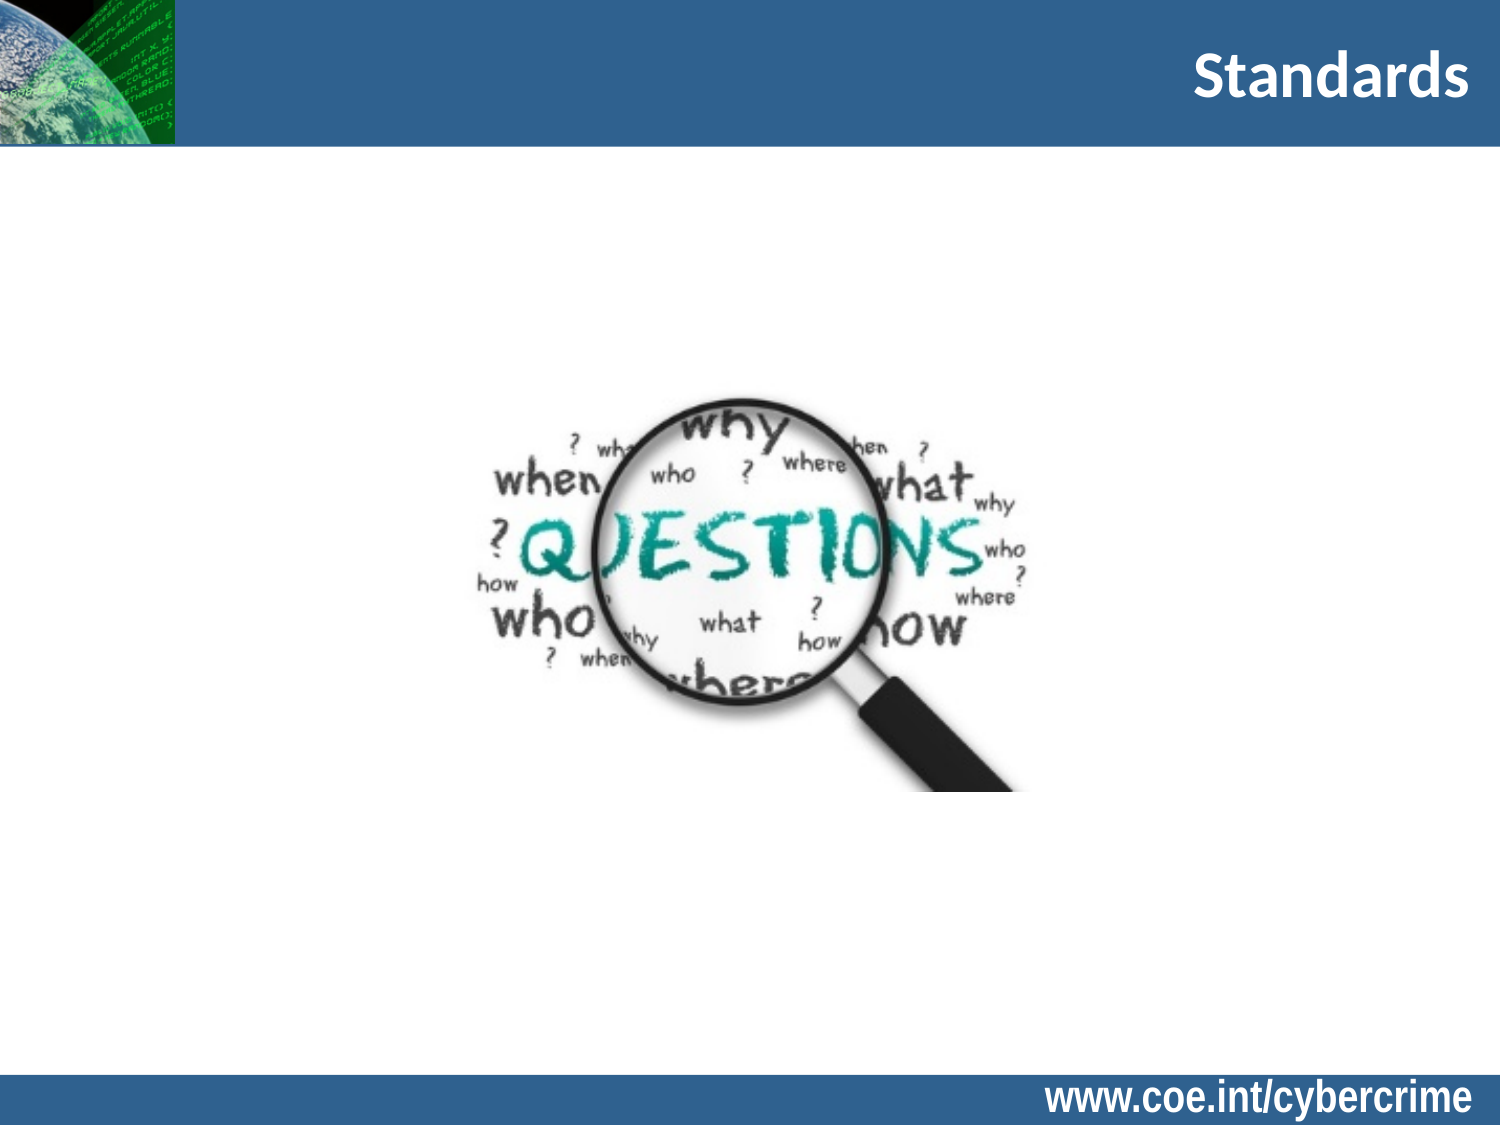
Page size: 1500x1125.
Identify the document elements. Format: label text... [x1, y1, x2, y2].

picture [0, 0, 175, 144]
text_box Standards [177, 0, 1500, 149]
text_box www.coe.int/cybercrime [1030, 1059, 1500, 1125]
text_box [0, 1073, 1030, 1125]
picture [443, 332, 1057, 793]
